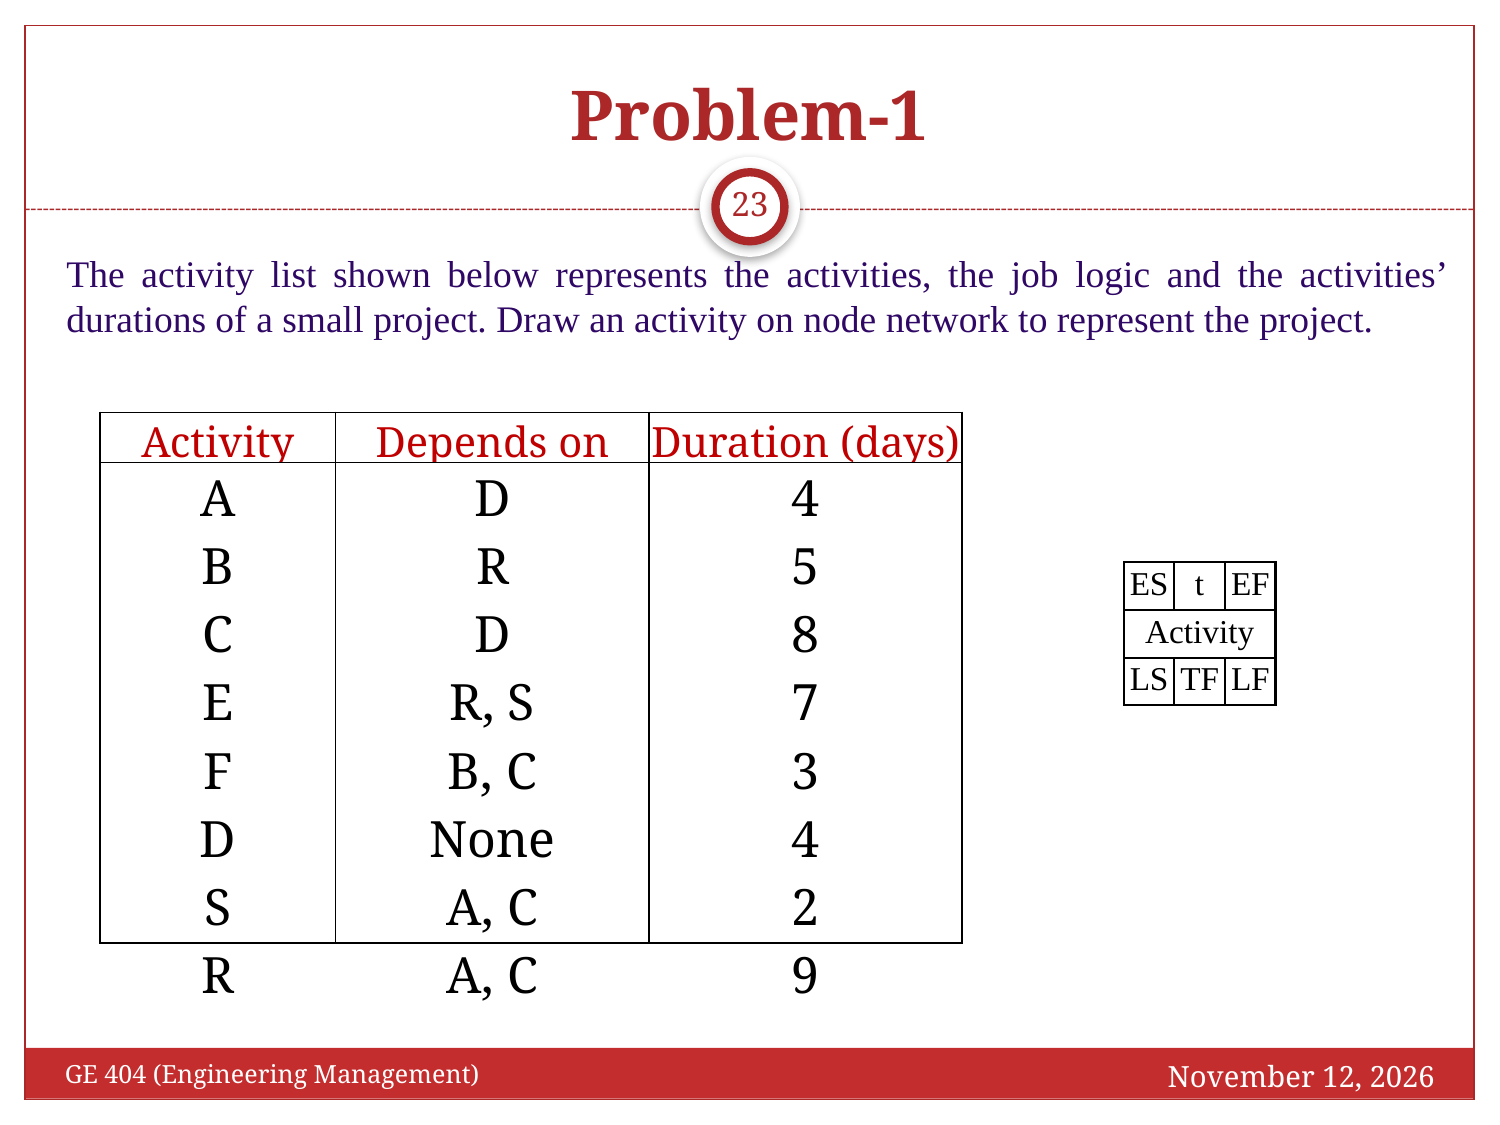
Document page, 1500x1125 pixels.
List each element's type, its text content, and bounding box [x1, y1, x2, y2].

slide_number 23 [712, 169, 788, 242]
title Problem-1 [49, 37, 1450, 162]
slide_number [950, 1050, 1450, 1111]
table_cell D R D R, S B, C None A, C A, C [336, 463, 648, 942]
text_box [1123, 562, 1276, 706]
table_header Activity [101, 413, 335, 462]
table_cell A B C E F D S R [101, 463, 335, 942]
table_header Depends on [336, 413, 648, 462]
table_header Duration (days) [650, 413, 961, 462]
table_cell 4 5 8 7 3 4 2 9 [650, 463, 961, 942]
footer GE 404 (Engineering Management) [50, 1051, 638, 1112]
text_box The activity list shown below represents the activities, the job logic and the activities’ durations of a small project. Draw an activity on node network to represent the project. [51, 242, 1463, 348]
